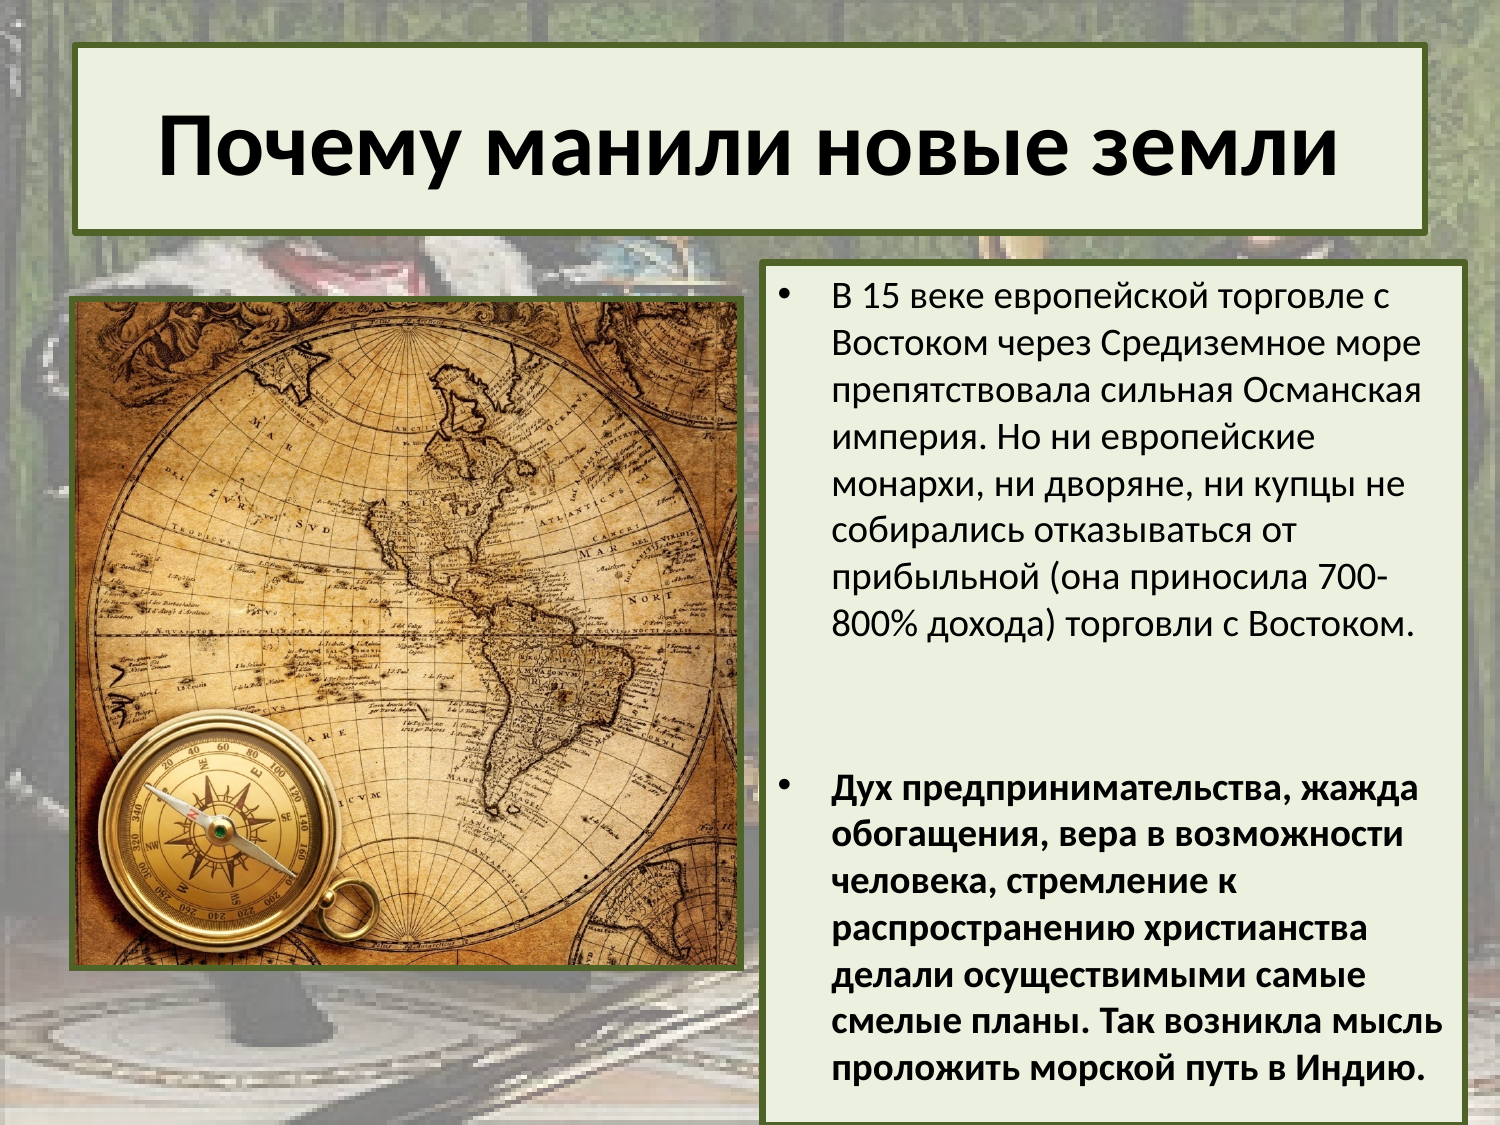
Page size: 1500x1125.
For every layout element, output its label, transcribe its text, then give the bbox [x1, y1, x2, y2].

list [74, 302, 738, 966]
title Почему манили новые земли [75, 45, 1425, 233]
list В 15 веке европейской торговле с Востоком через Средиземное море препятствовала сильная Османская империя. Но ни европейские монархи, ни дворяне, ни купцы не собирались отказываться от прибыльной (она приносила 700-800% дохода) торговли с Востоком. Дух предпринимательства, жажда обогащения, вера в возможности человека, стремление к распространению христианства делали осуществимыми самые смелые планы. Так возникла мысль проложить морской путь в Индию. [762, 262, 1465, 1125]
